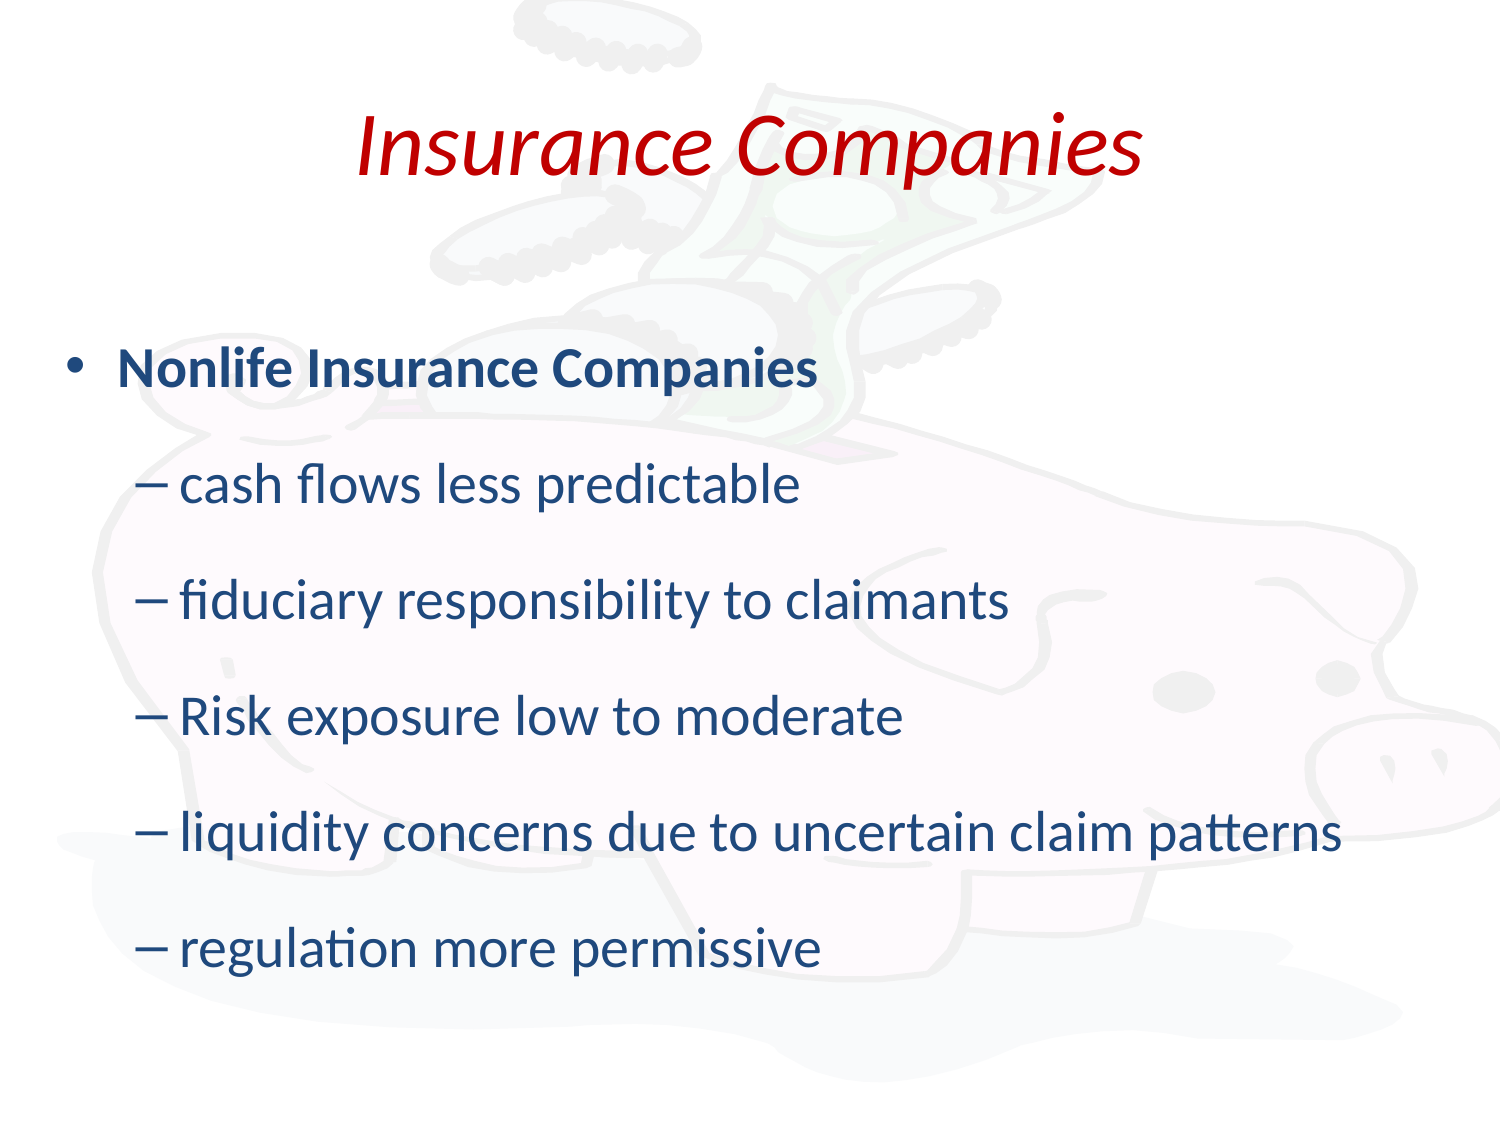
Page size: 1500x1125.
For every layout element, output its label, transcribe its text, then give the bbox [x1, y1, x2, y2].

list Nonlife Insurance Companies cash flows less predictable fiduciary responsibility to claimants Risk exposure low to moderate liquidity concerns due to uncertain claim patterns regulation more permissive [50, 287, 1500, 1000]
title Insurance Companies [75, 45, 1425, 233]
